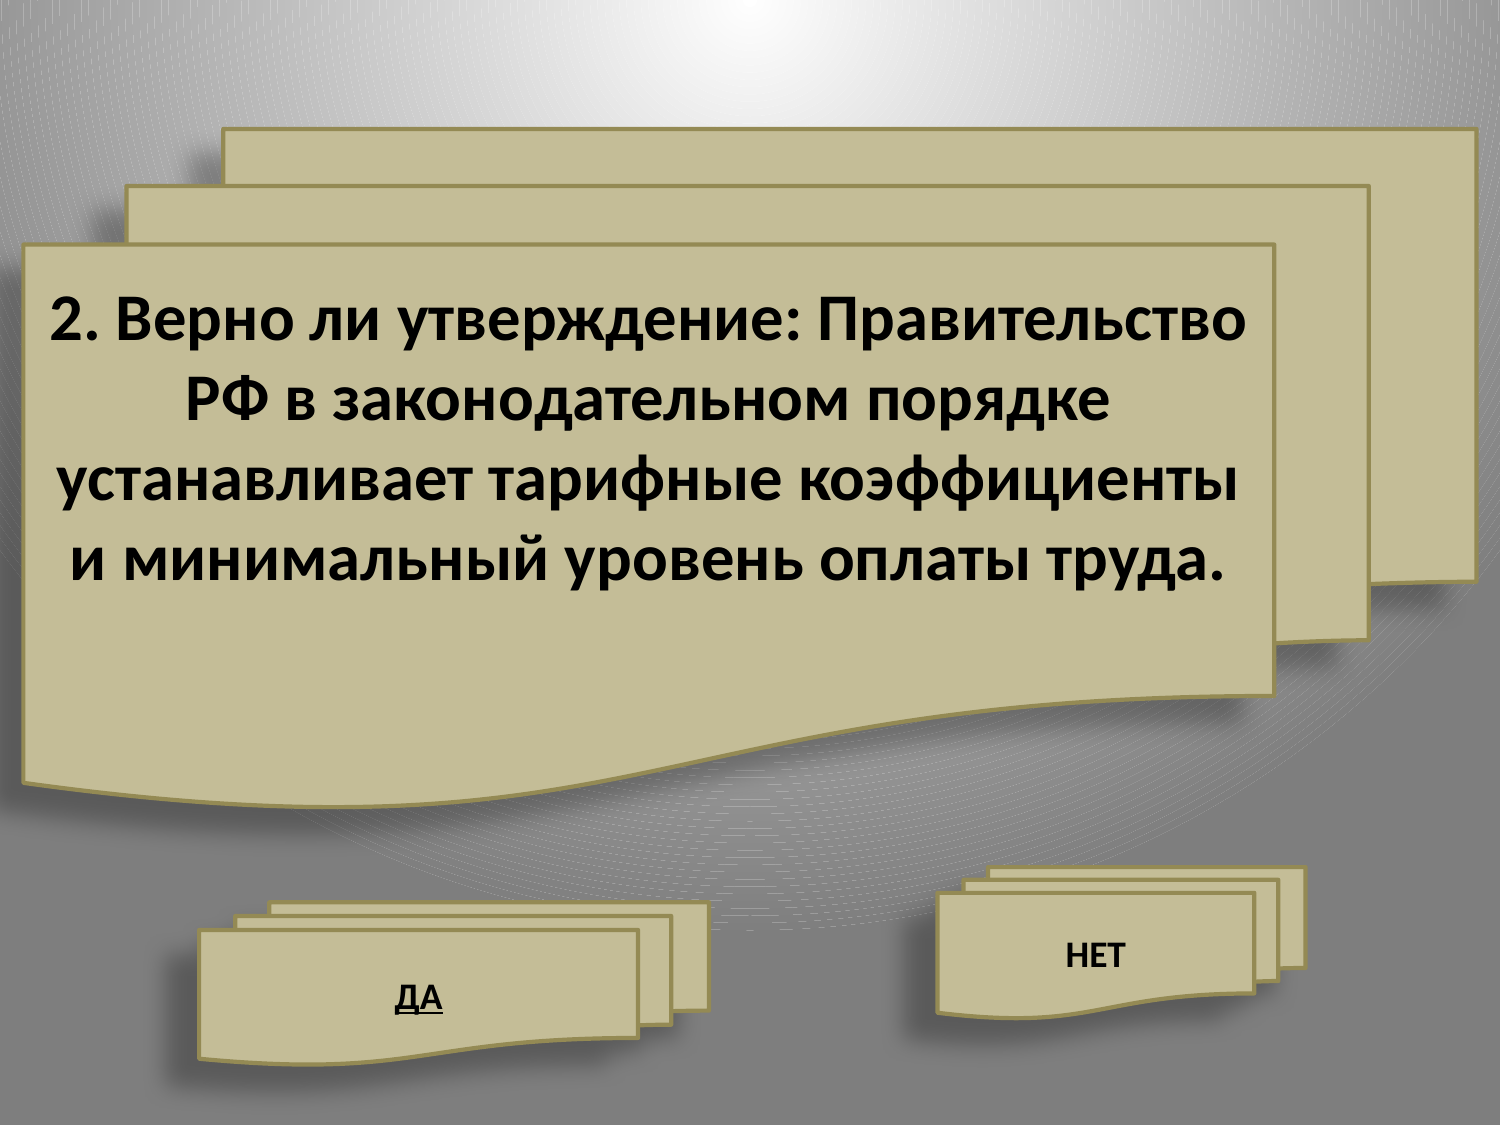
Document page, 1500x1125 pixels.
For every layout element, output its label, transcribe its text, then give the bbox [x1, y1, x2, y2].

text_box ДА [197, 900, 712, 1067]
text_box НЕТ [935, 865, 1308, 1021]
text_box 2. Верно ли утверждение: Правительство РФ в законодательном порядке устанавливает тарифные коэффициенты и минимальный уровень оплаты труда. [21, 126, 1479, 810]
